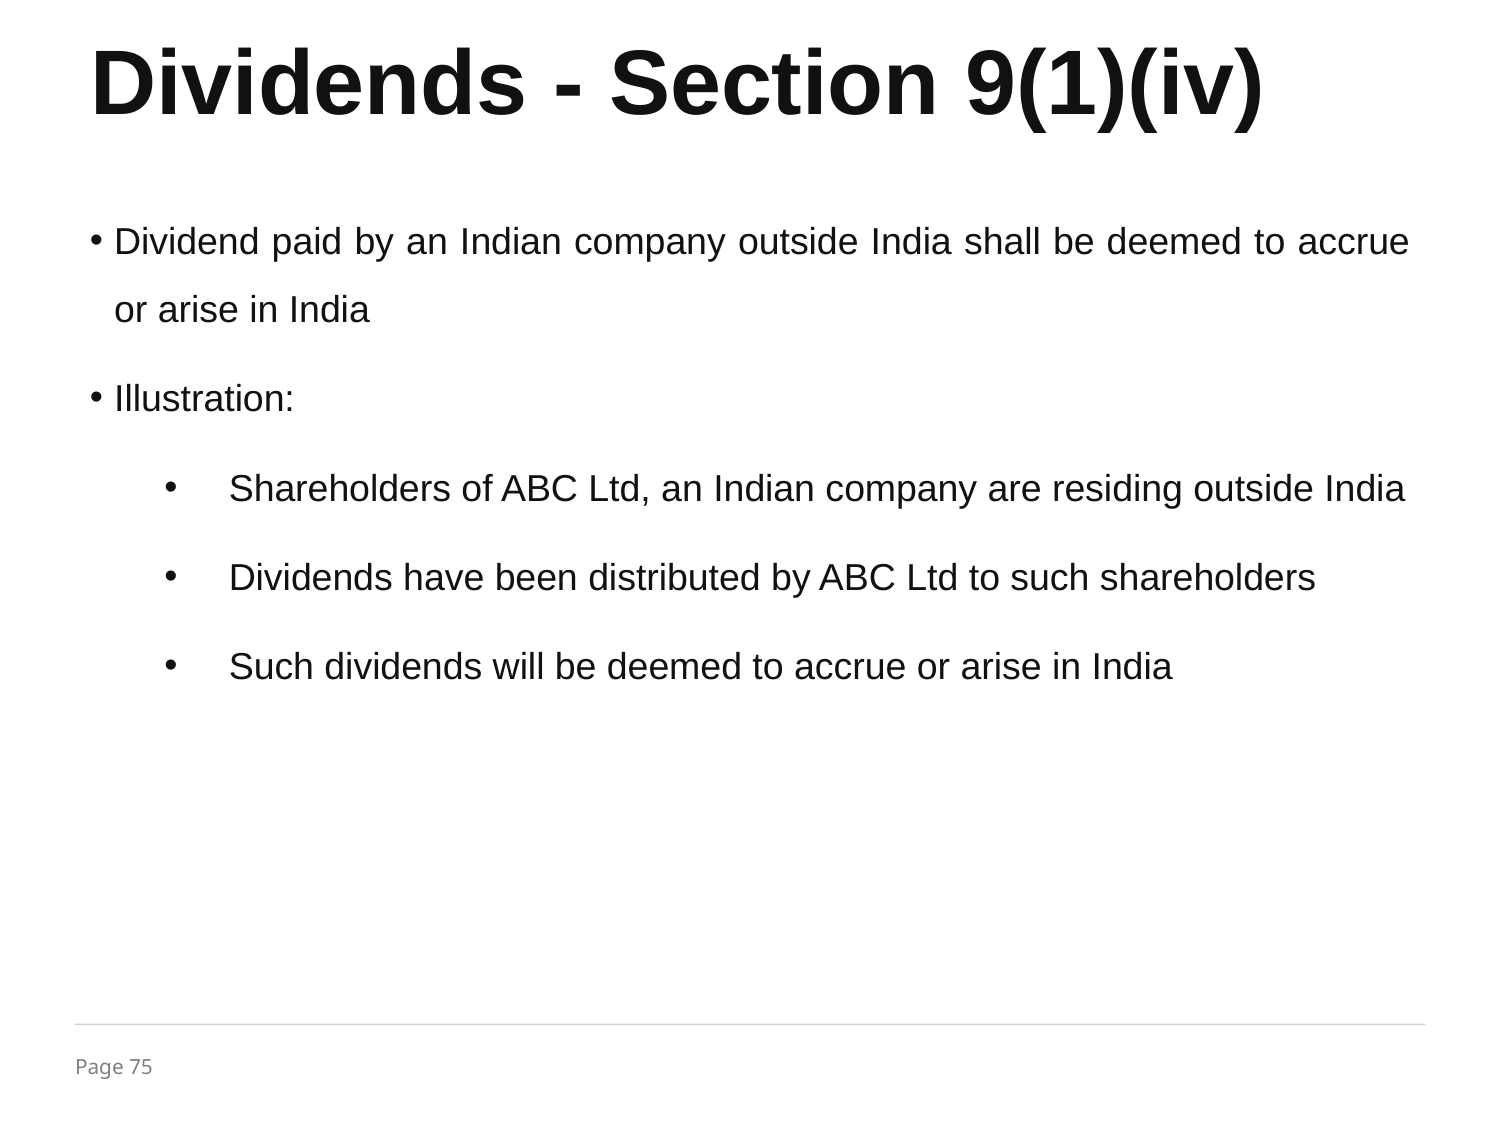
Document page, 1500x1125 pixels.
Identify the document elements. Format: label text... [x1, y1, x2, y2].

title Dividends - Section 9(1)(iv) [75, 32, 1426, 175]
list Dividend paid by an Indian company outside India shall be deemed to accrue or arise in India Illustration: Shareholders of ABC Ltd, an Indian company are residing outside India Dividends have been distributed by ABC Ltd to such shareholders Such dividends will be deemed to accrue or arise in India [74, 187, 1425, 562]
